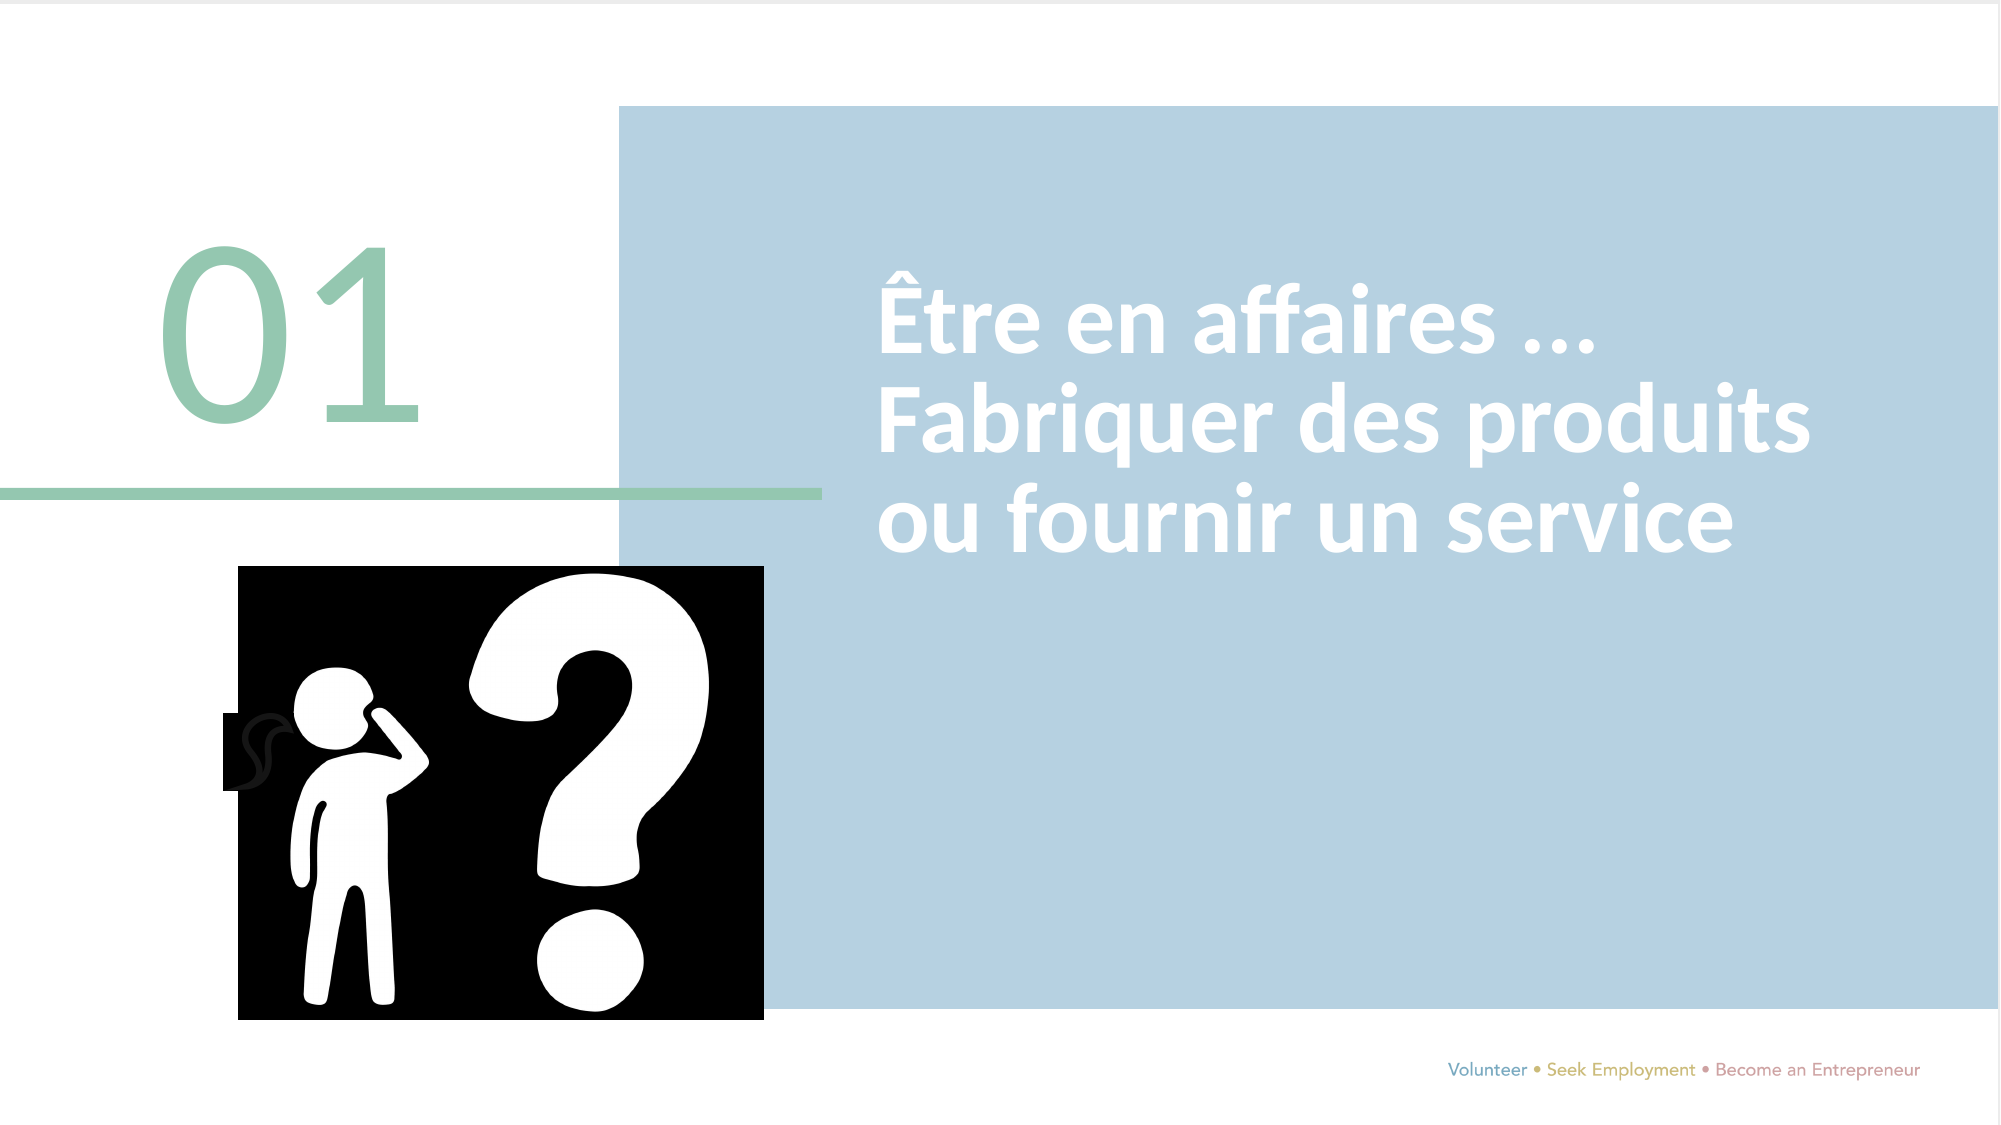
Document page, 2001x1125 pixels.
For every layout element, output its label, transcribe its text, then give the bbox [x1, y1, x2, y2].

list Être en affaires ... Fabriquer des produits ou fournir un service [861, 272, 1870, 791]
list 01 [141, 180, 481, 277]
picture [1418, 1046, 1971, 1103]
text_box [223, 566, 764, 1020]
